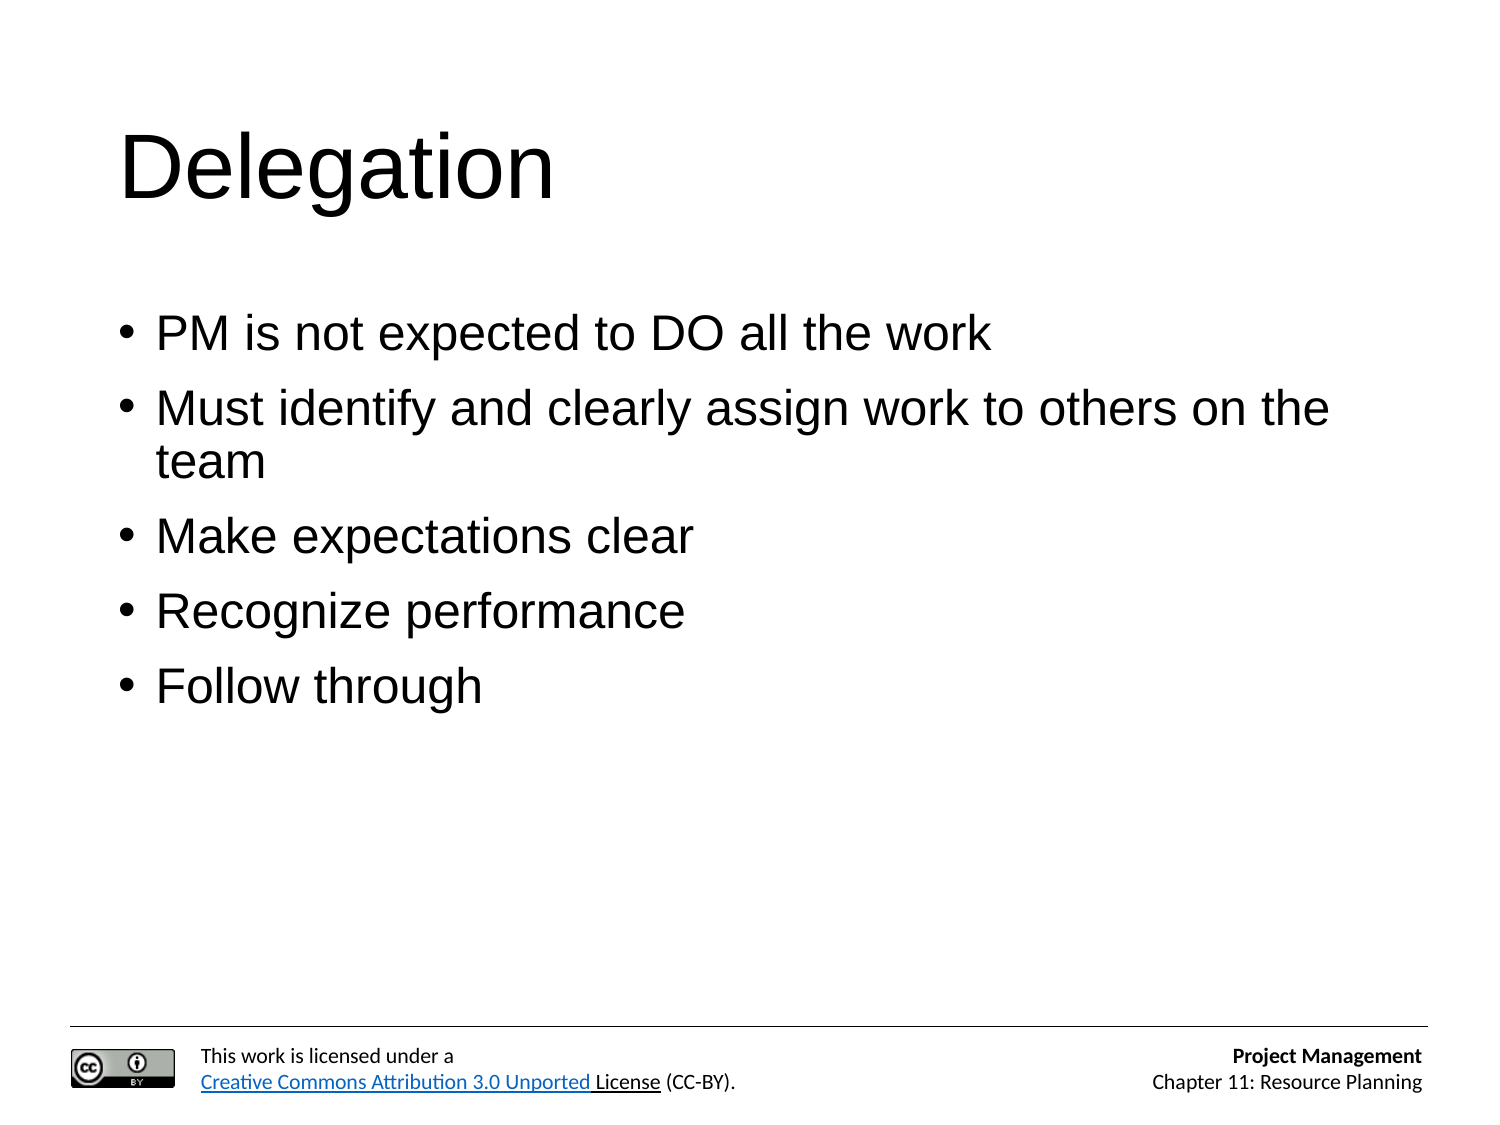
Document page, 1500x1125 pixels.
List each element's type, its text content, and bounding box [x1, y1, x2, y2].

title Delegation [103, 59, 1397, 278]
picture [71, 1049, 175, 1088]
list PM is not expected to DO all the work Must identify and clearly assign work to others on the team Make expectations clear Recognize performance Follow through [103, 299, 1397, 1014]
